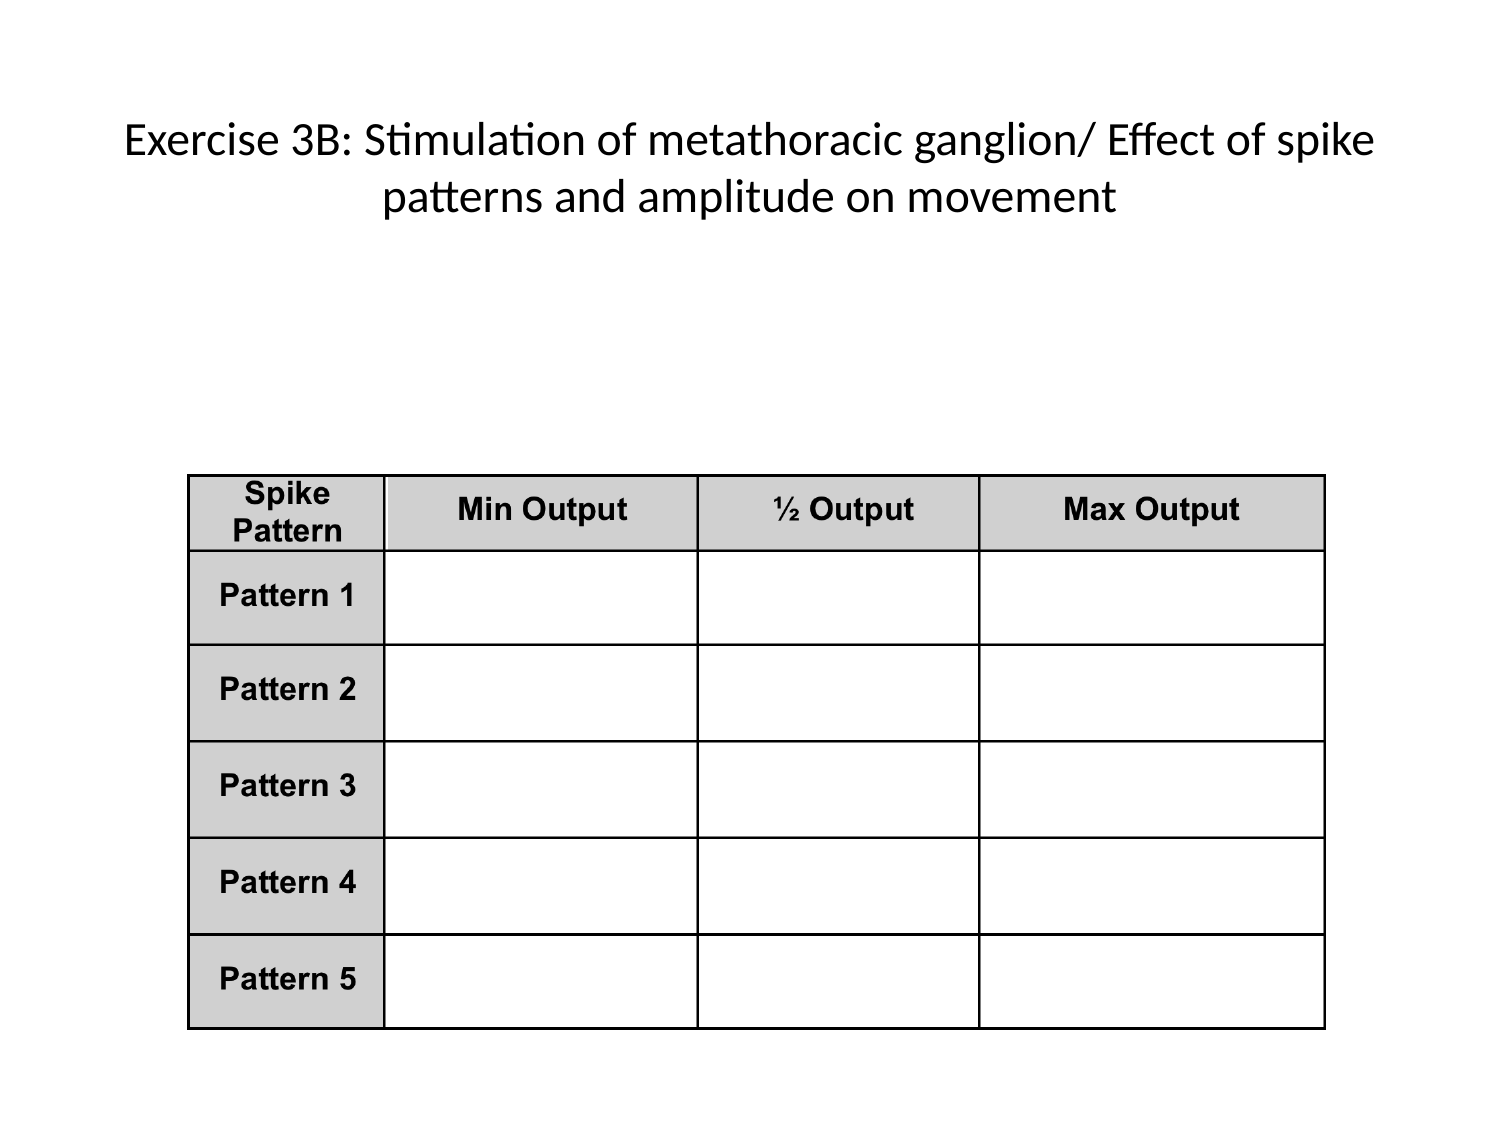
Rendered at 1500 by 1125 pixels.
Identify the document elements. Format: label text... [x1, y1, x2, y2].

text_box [187, 474, 1375, 1068]
title Exercise 3B: Stimulation of metathoracic ganglion/ Effect of spike patterns and amplitude on movement [75, 99, 1425, 288]
